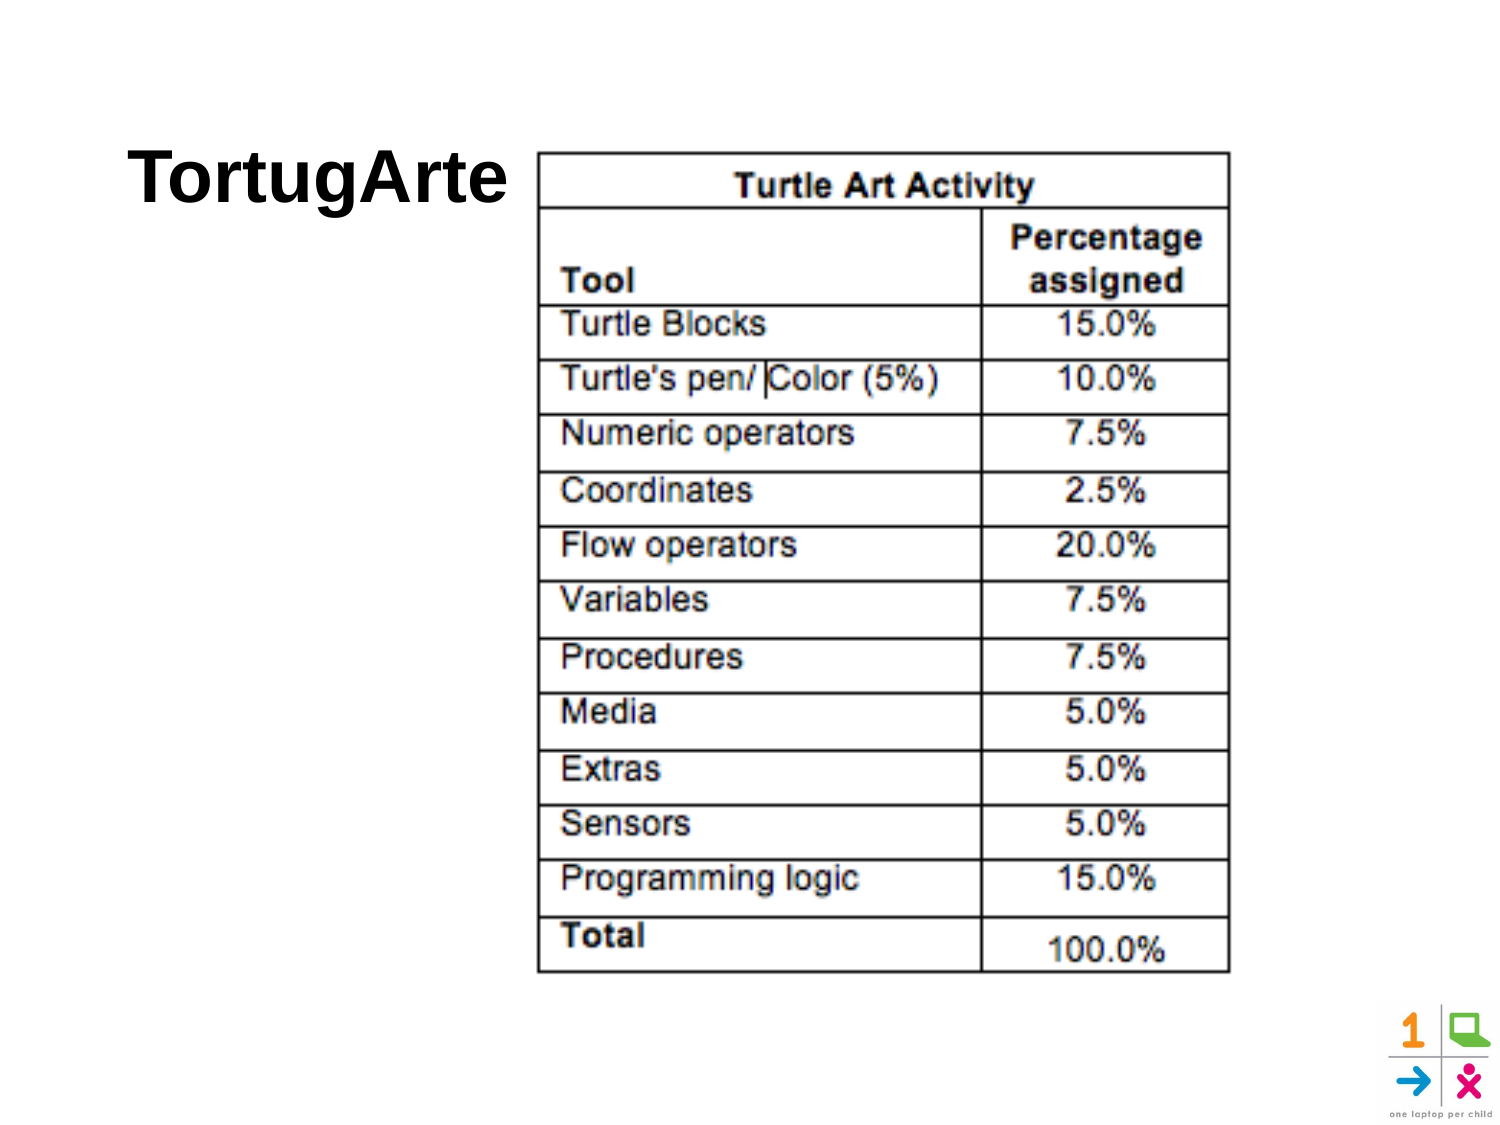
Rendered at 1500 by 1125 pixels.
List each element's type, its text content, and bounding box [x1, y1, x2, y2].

text_box [1378, 1000, 1500, 1125]
text_box [518, 233, 1263, 1001]
title TortugArte [75, 14, 1425, 233]
